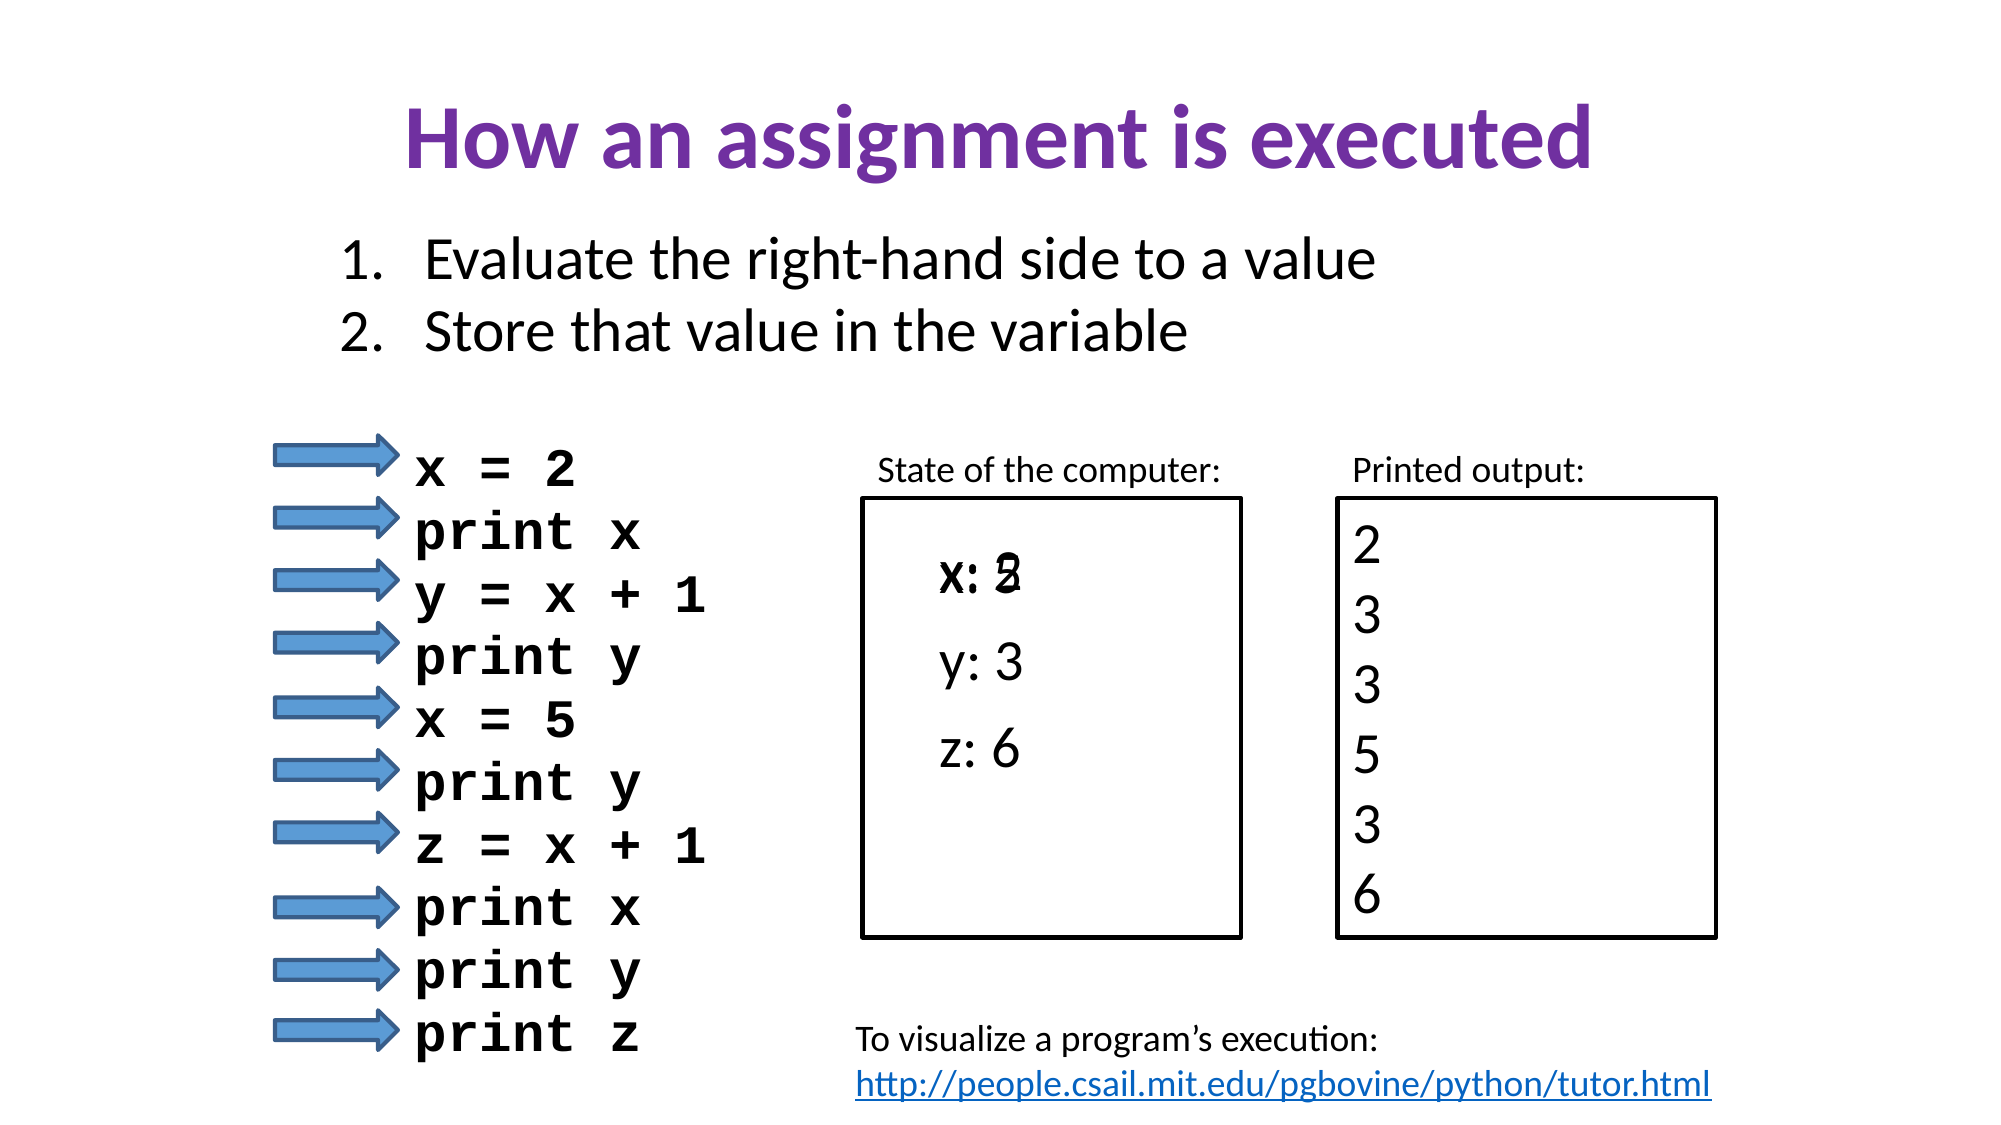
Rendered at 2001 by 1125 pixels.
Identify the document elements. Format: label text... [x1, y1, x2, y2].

text_box [274, 622, 398, 663]
text_box y: 3 [924, 614, 1041, 700]
text_box [274, 497, 398, 538]
text_box [274, 435, 398, 475]
text_box [274, 887, 398, 928]
text_box [274, 1010, 398, 1051]
text_box [274, 560, 398, 601]
text_box [274, 950, 398, 990]
text_box 2 3 3 5 3 6 [1337, 498, 1716, 938]
text_box [862, 498, 1241, 938]
text_box z: 6 [924, 701, 1038, 788]
text_box Printed output: [1337, 437, 1604, 498]
text_box [274, 750, 398, 790]
text_box [274, 812, 398, 853]
title How an assignment is executed [324, 45, 1675, 233]
text_box [274, 687, 398, 728]
text_box To visualize a program’s execution: http://people.csail.mit.edu/pgbovine/python/tutor.html [840, 1006, 1738, 1113]
text_box x: 5 [924, 528, 1040, 614]
text_box State of the computer: [862, 437, 1241, 498]
list Evaluate the right-hand side to a value Store that value in the variable x = 2 print x y = x + 1 print y x = 5 print y z = x + 1 print x print y print z [324, 224, 1632, 381]
